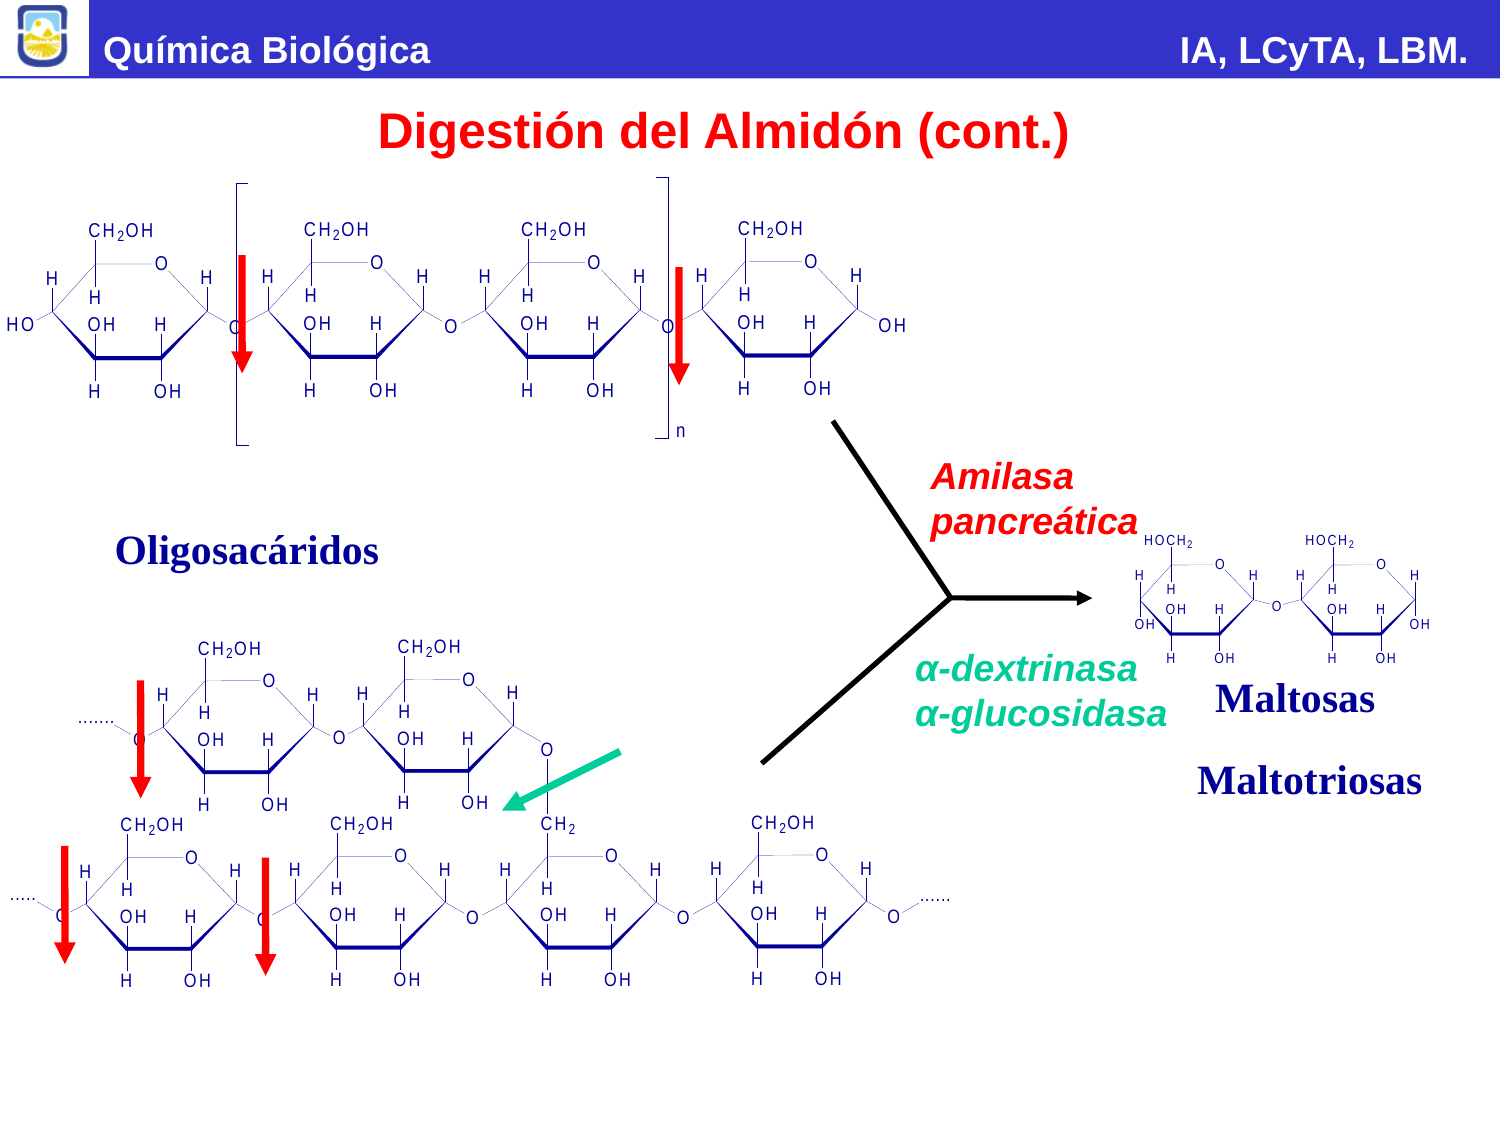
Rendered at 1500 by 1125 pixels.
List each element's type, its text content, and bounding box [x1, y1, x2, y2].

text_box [0, 0, 1500, 83]
text_box Digestión del Almidón (cont.) [362, 91, 1086, 167]
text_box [0, 172, 957, 999]
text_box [960, 420, 1154, 764]
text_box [1129, 526, 1438, 811]
